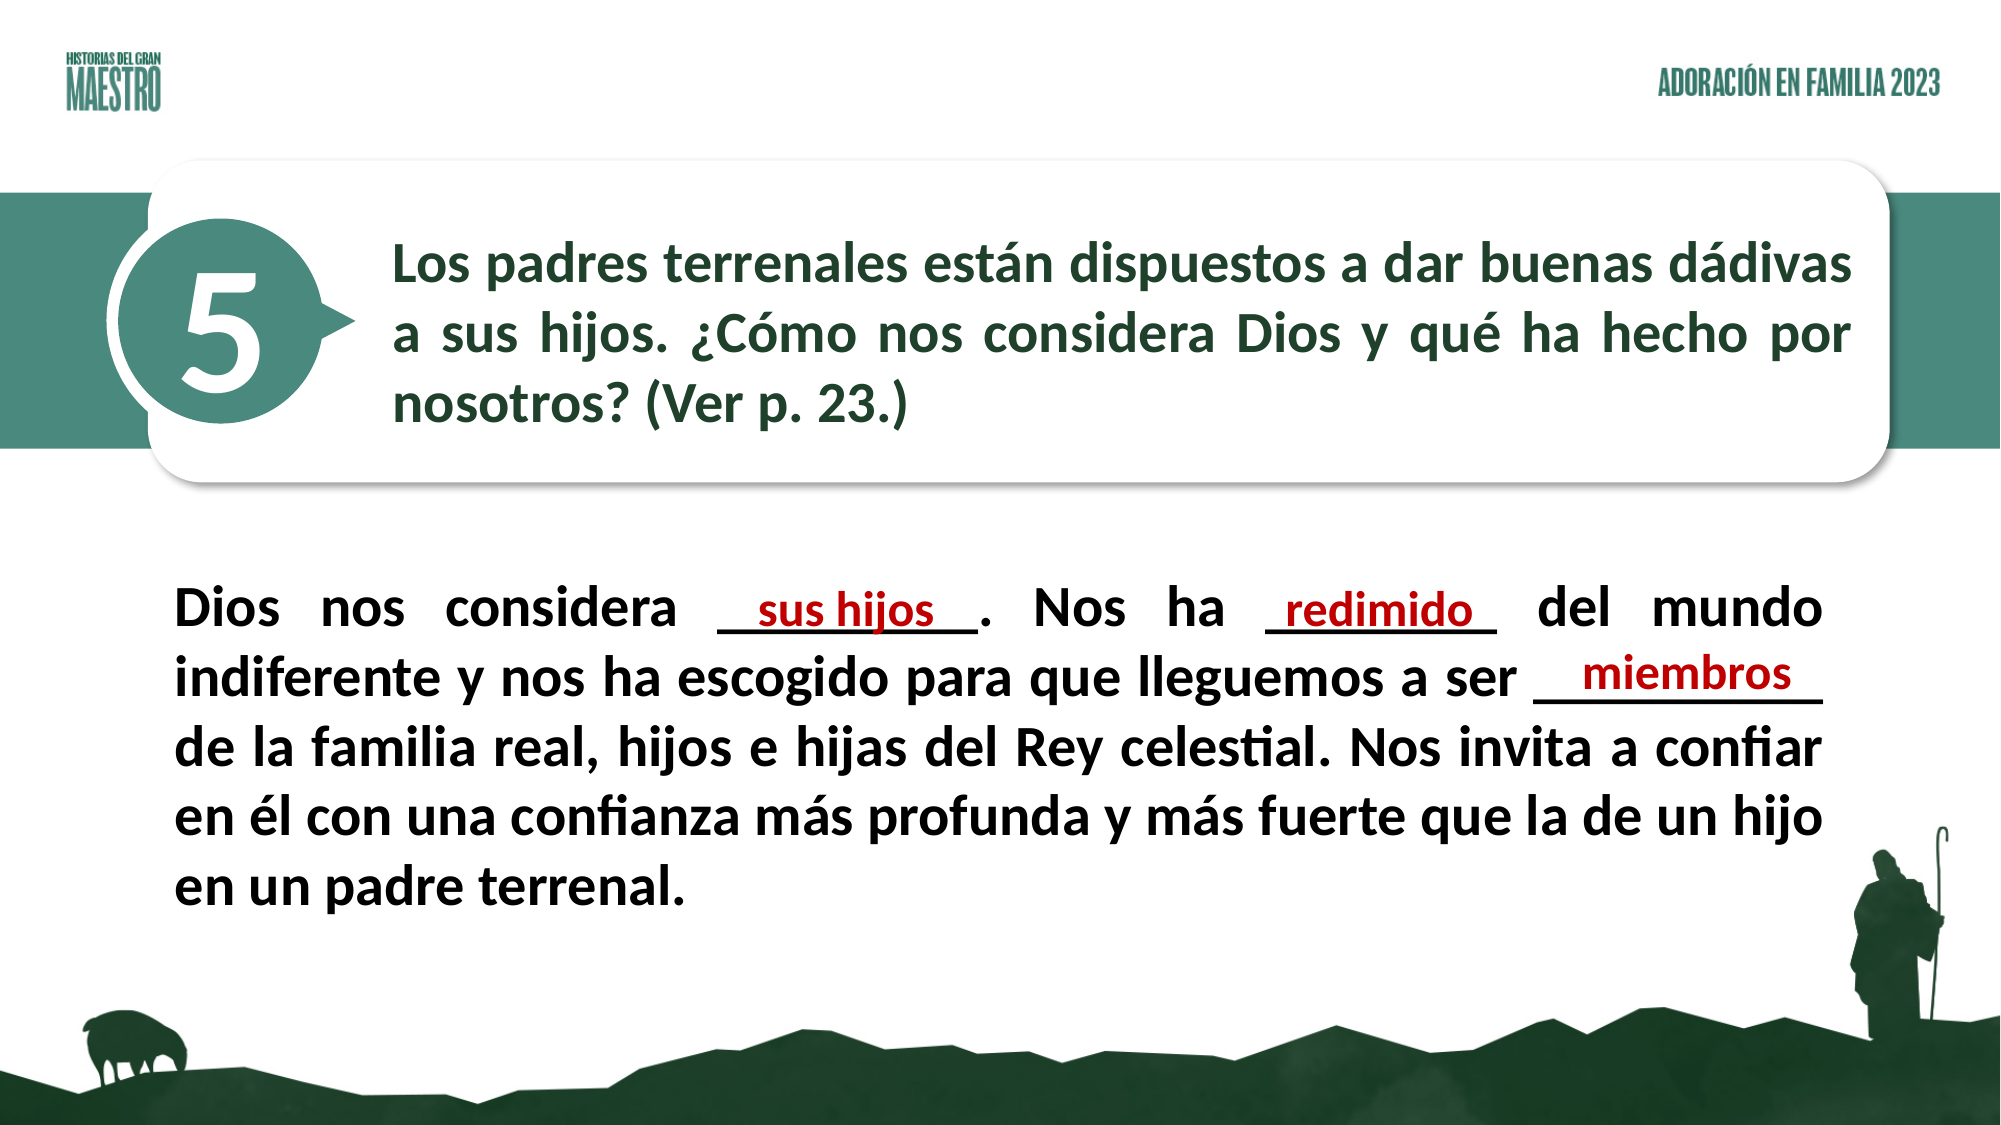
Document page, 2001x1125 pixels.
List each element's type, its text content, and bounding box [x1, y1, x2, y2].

text_box sus hijos [743, 568, 981, 644]
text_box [0, 160, 2000, 483]
text_box redimido [1270, 568, 1509, 644]
text_box miembros [1567, 631, 1831, 707]
text_box Dios nos considera _________. Nos ha ________ del mundo indiferente y nos ha escogido para que lleguemos a ser __________ de la familia real, hijos e hijas del Rey celestial. Nos invita a confiar en él con una confianza más profunda y más fuerte que la de un hijo en un padre terrenal. [160, 560, 1840, 925]
picture [0, 0, 2001, 1125]
